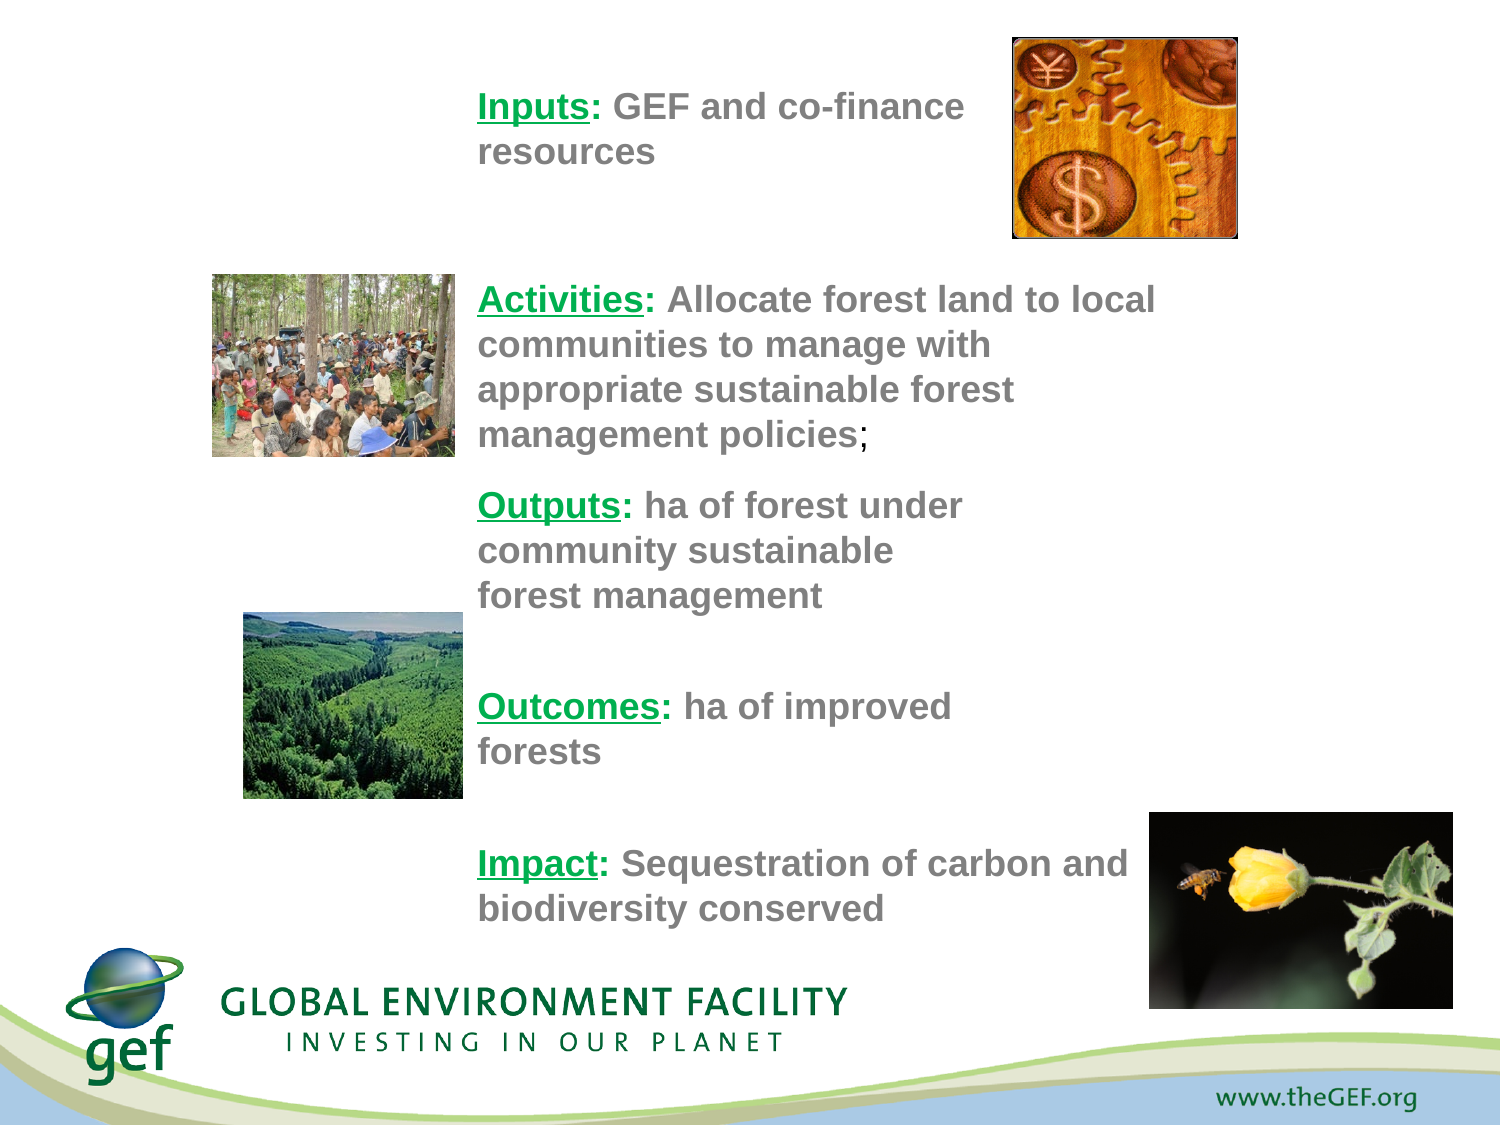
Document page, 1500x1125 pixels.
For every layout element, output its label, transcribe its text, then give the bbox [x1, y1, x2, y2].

text_box Outputs: ha of forest under community sustainable forest management [462, 473, 988, 624]
picture [212, 274, 456, 458]
text_box Impact: Sequestration of carbon and biodiversity conserved [462, 831, 1144, 937]
text_box Outcomes: ha of improved forests [466, 674, 1063, 780]
picture [1012, 37, 1238, 239]
text_box Activities: Allocate forest land to local communities to manage with appropriate sustainable forest management policies; [462, 267, 1200, 463]
picture [0, 812, 1500, 1125]
text_box Inputs: GEF and co-finance resources [462, 74, 988, 180]
picture [243, 612, 463, 800]
